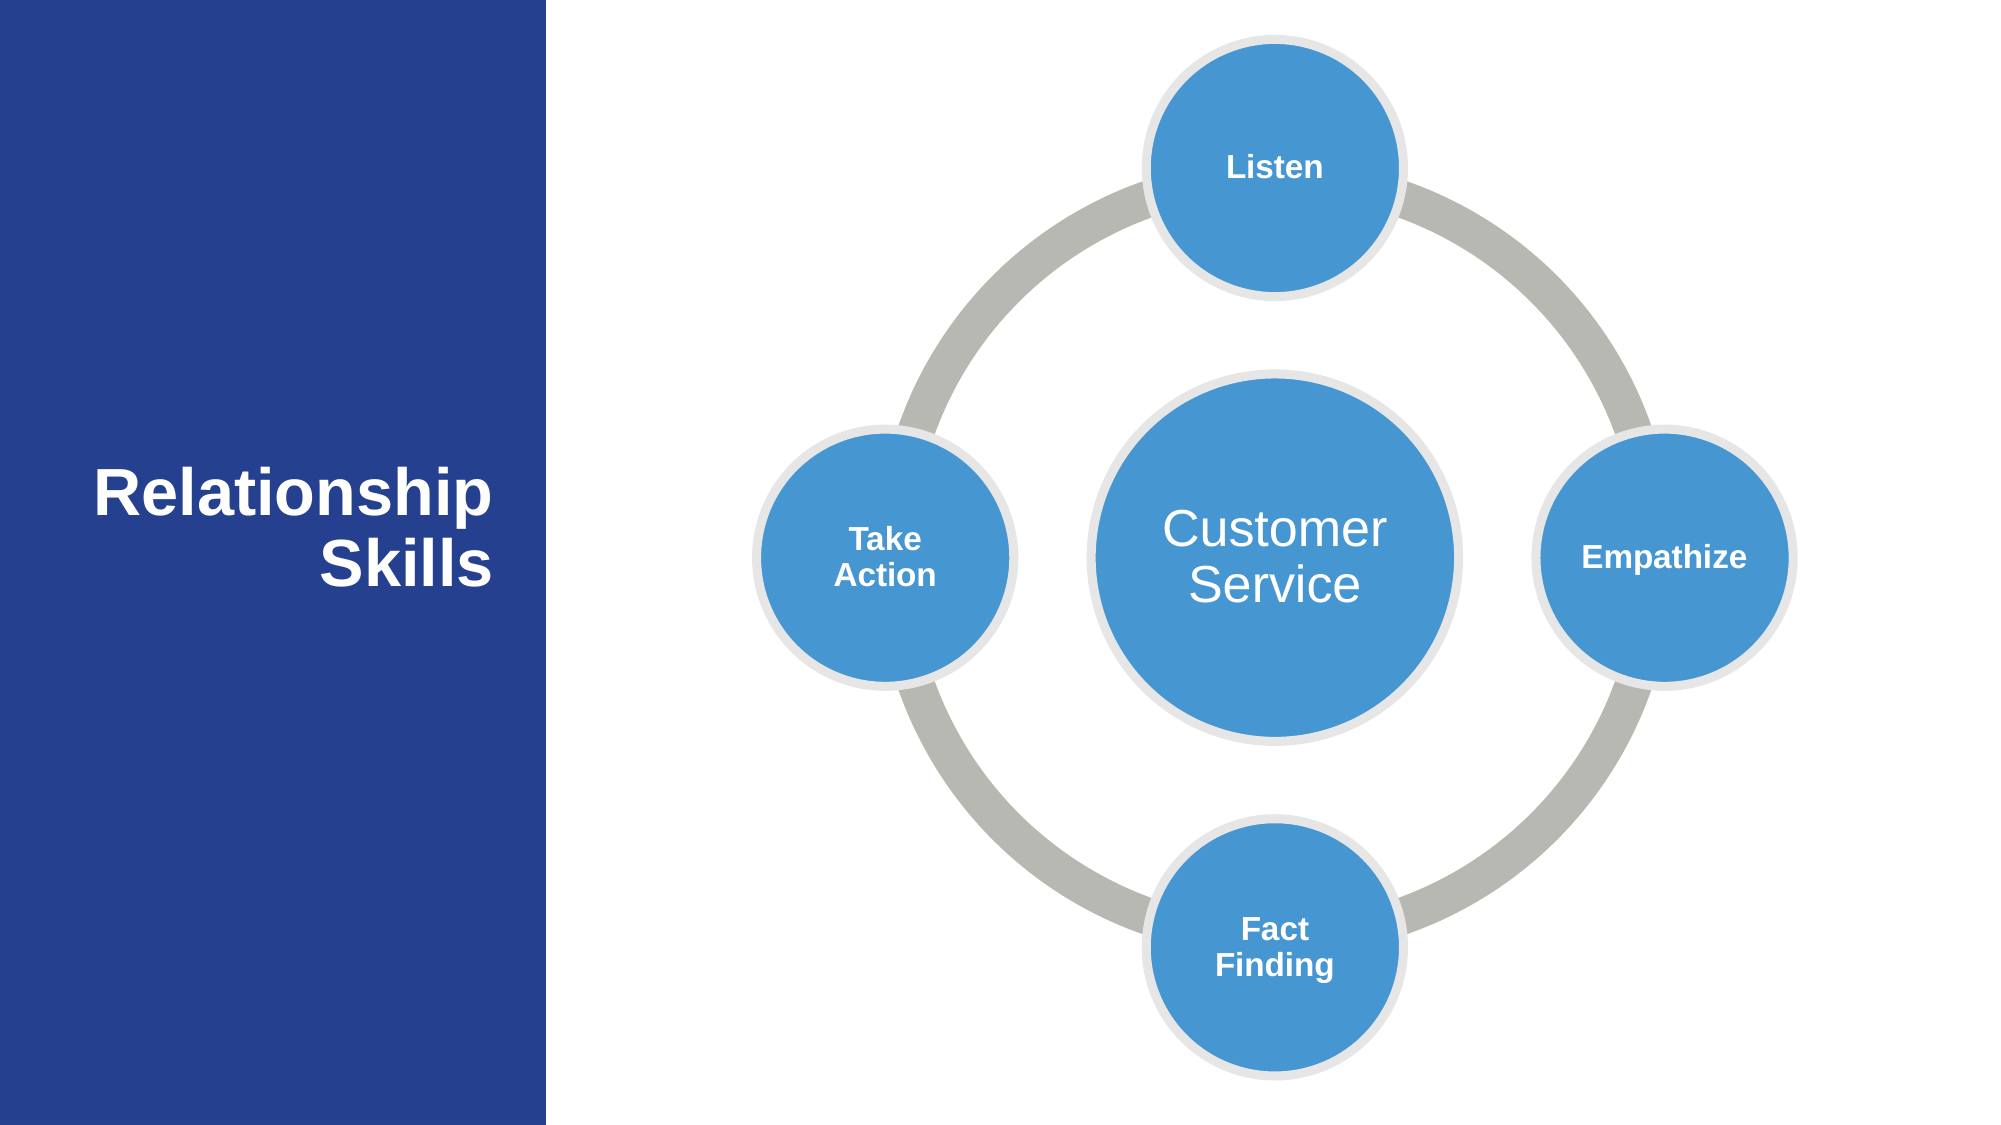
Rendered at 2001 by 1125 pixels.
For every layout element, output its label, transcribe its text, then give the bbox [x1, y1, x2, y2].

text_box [756, 39, 1794, 1077]
title Relationship Skills [37, 427, 509, 631]
